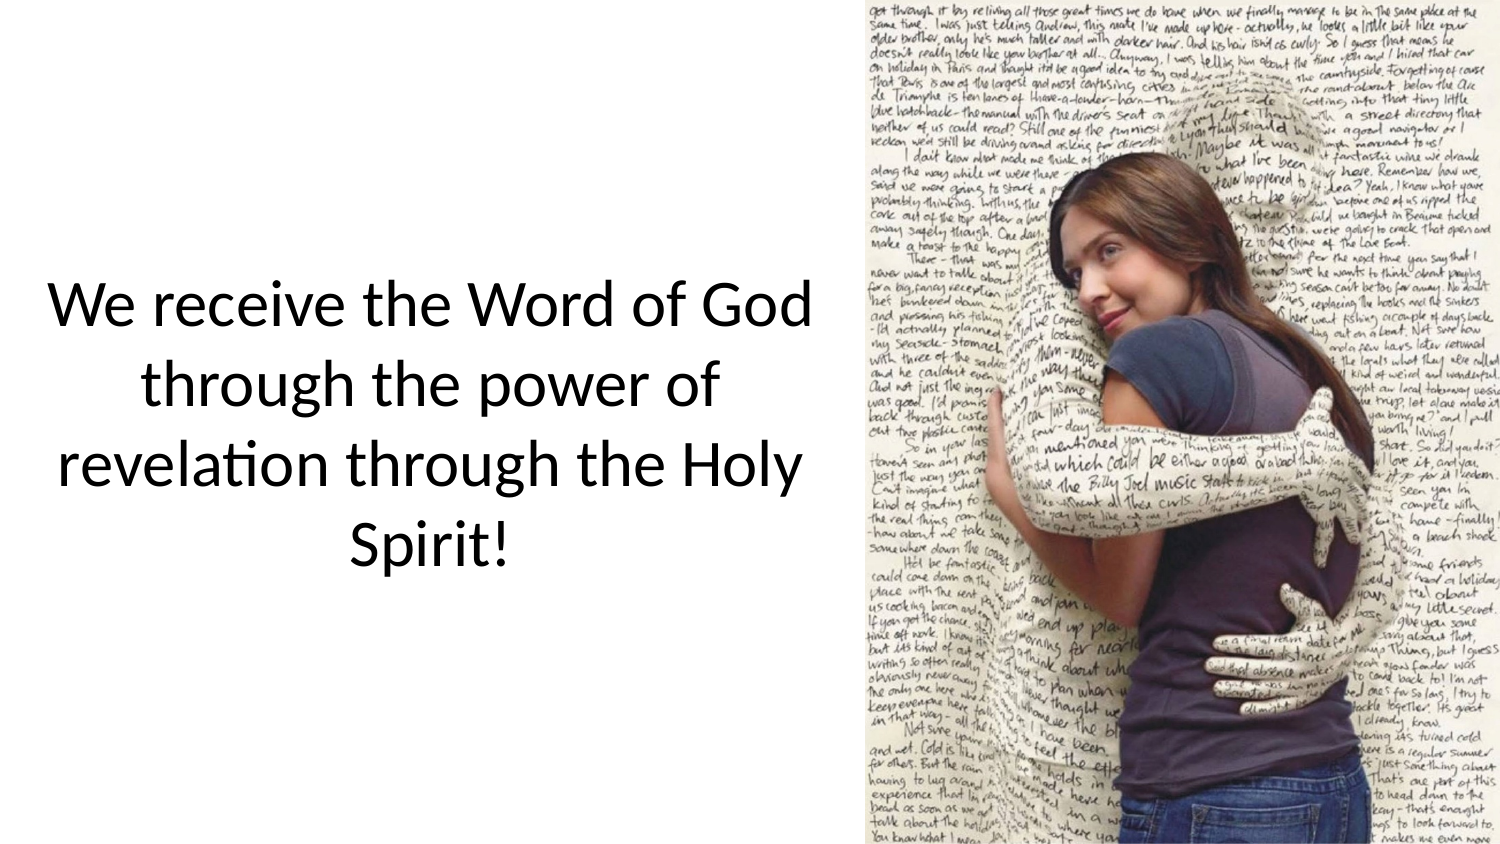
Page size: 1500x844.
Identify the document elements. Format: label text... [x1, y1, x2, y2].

text_box We receive the Word of God through the power of revelation through the Holy Spirit! [5, 252, 857, 588]
picture [864, 0, 1500, 844]
